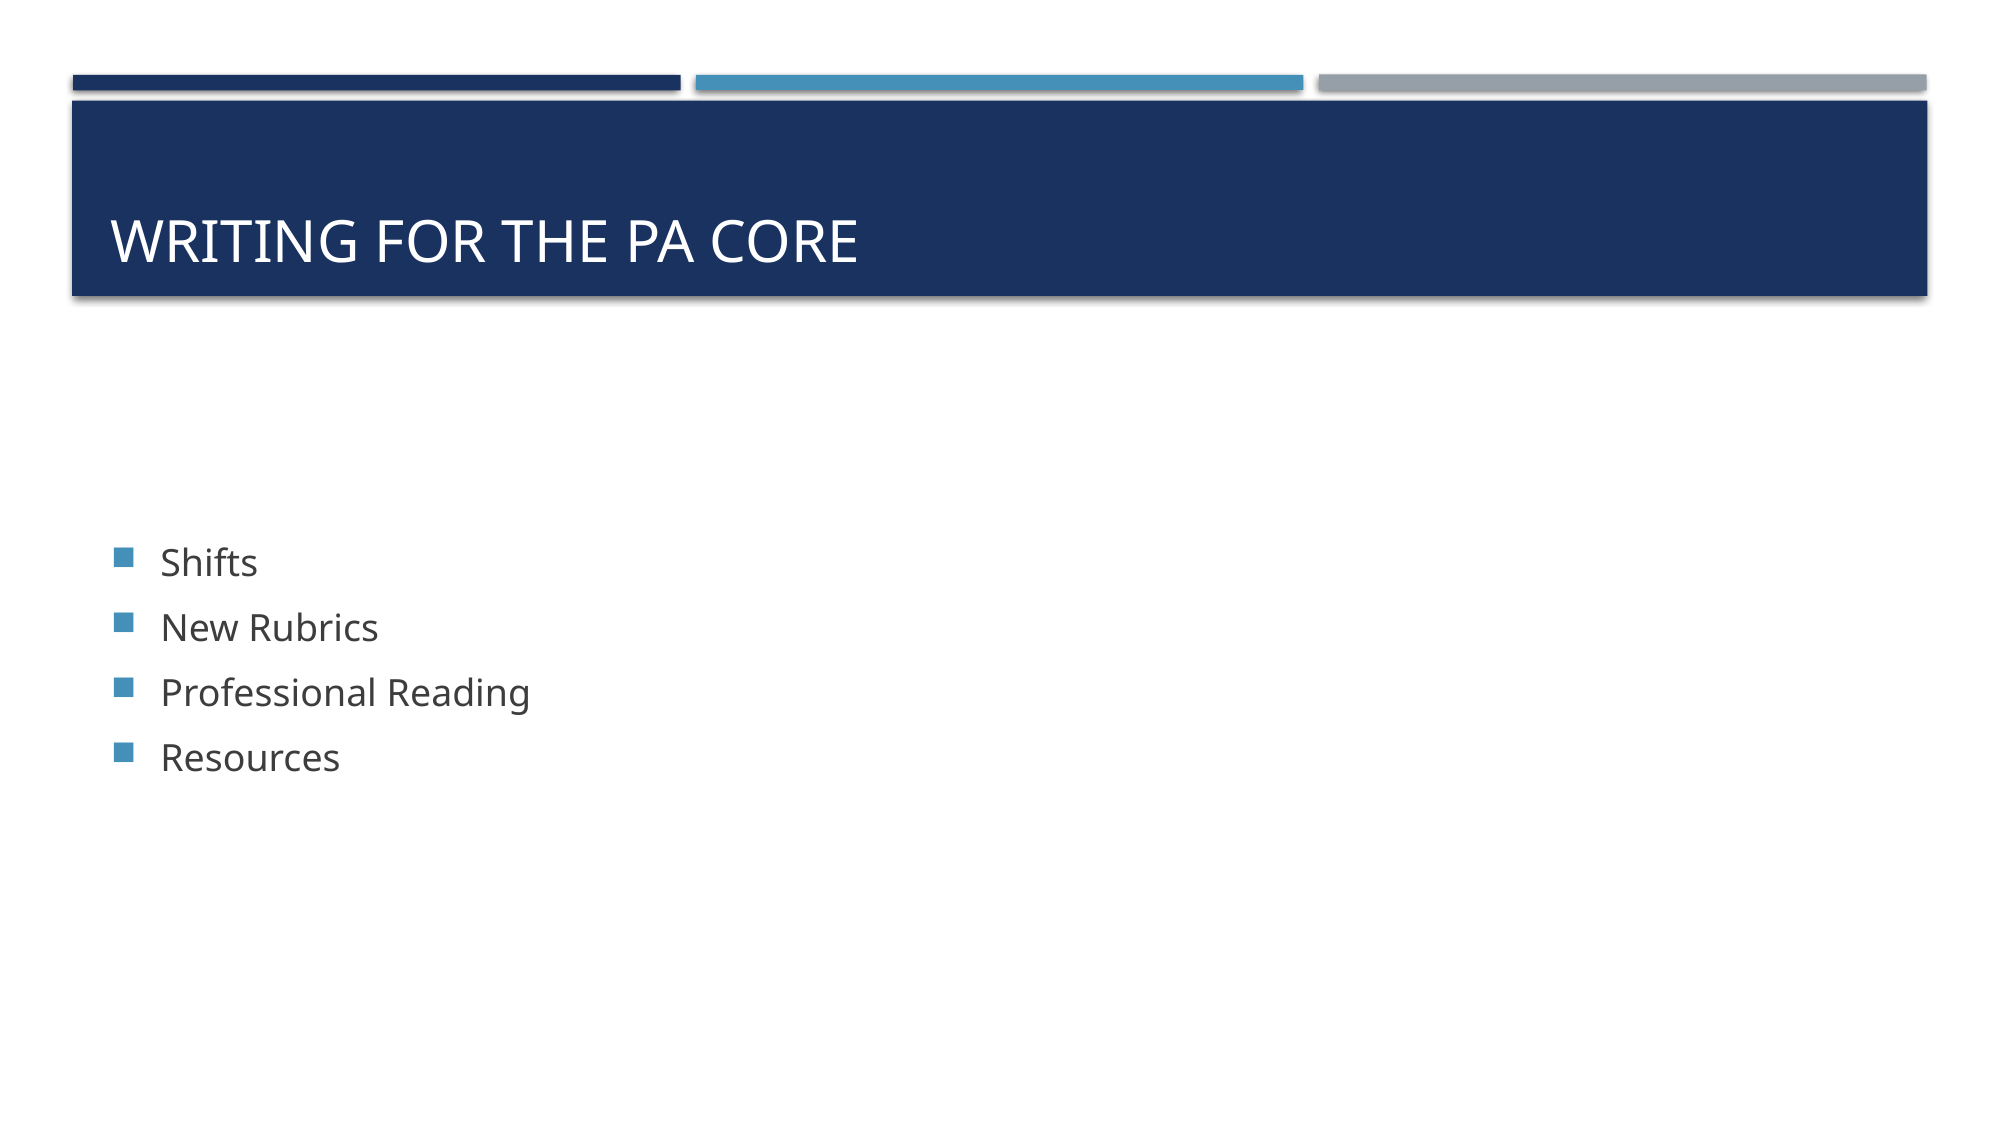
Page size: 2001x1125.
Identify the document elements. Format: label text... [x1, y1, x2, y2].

title Writing for the PA Core [95, 115, 1905, 282]
list Shifts New Rubrics Professional Reading Resources [95, 357, 1905, 962]
